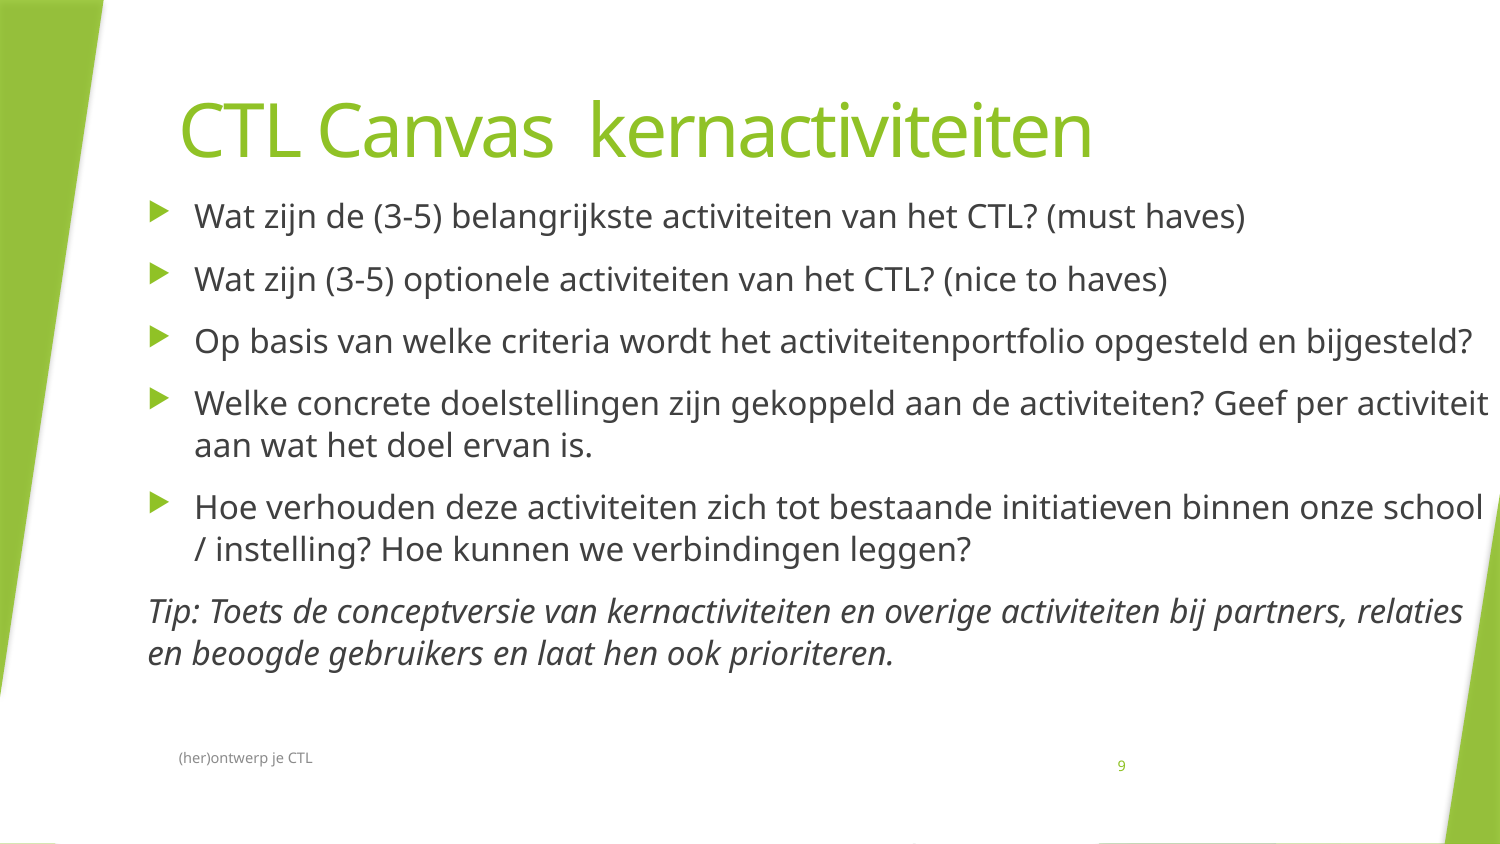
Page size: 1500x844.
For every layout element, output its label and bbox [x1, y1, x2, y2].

text_box [0, 0, 1500, 844]
